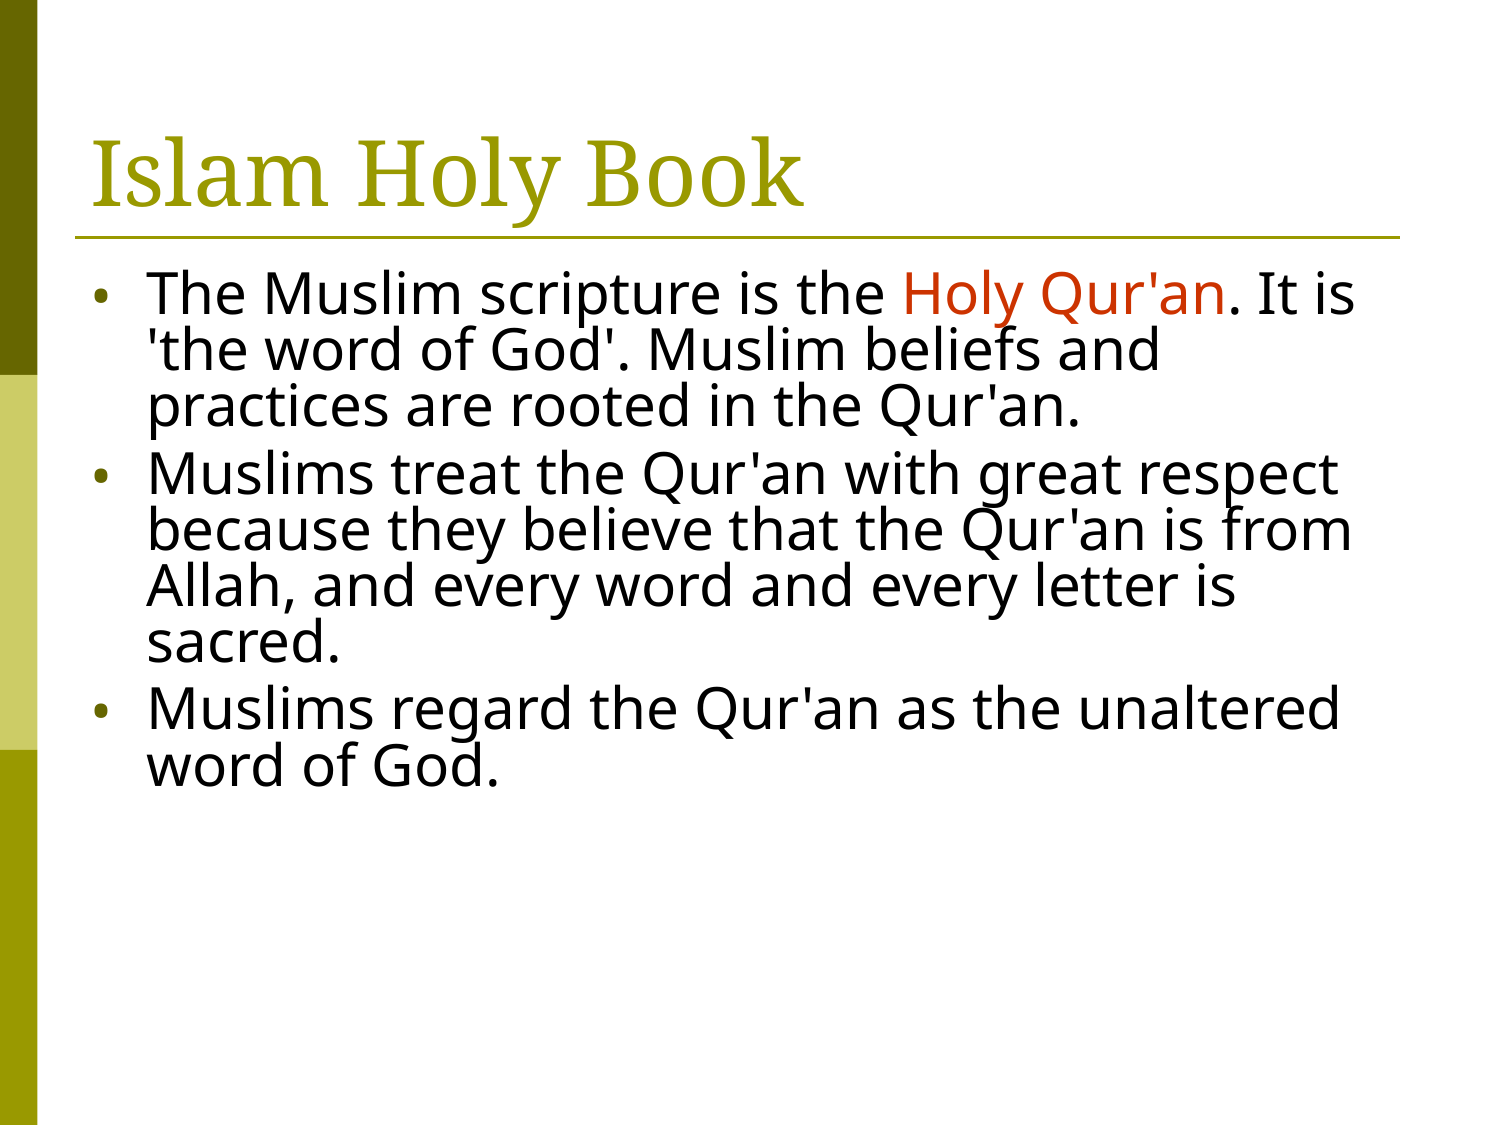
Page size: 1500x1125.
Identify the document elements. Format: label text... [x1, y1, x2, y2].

list The Muslim scripture is the Holy Qur'an. It is 'the word of God'. Muslim beliefs and practices are rooted in the Qur'an. Muslims treat the Qur'an with great respect because they believe that the Qur'an is from Allah, and every word and every letter is sacred. Muslims regard the Qur'an as the unaltered word of God. [75, 262, 1425, 1006]
title Islam Holy Book [75, 45, 1425, 233]
